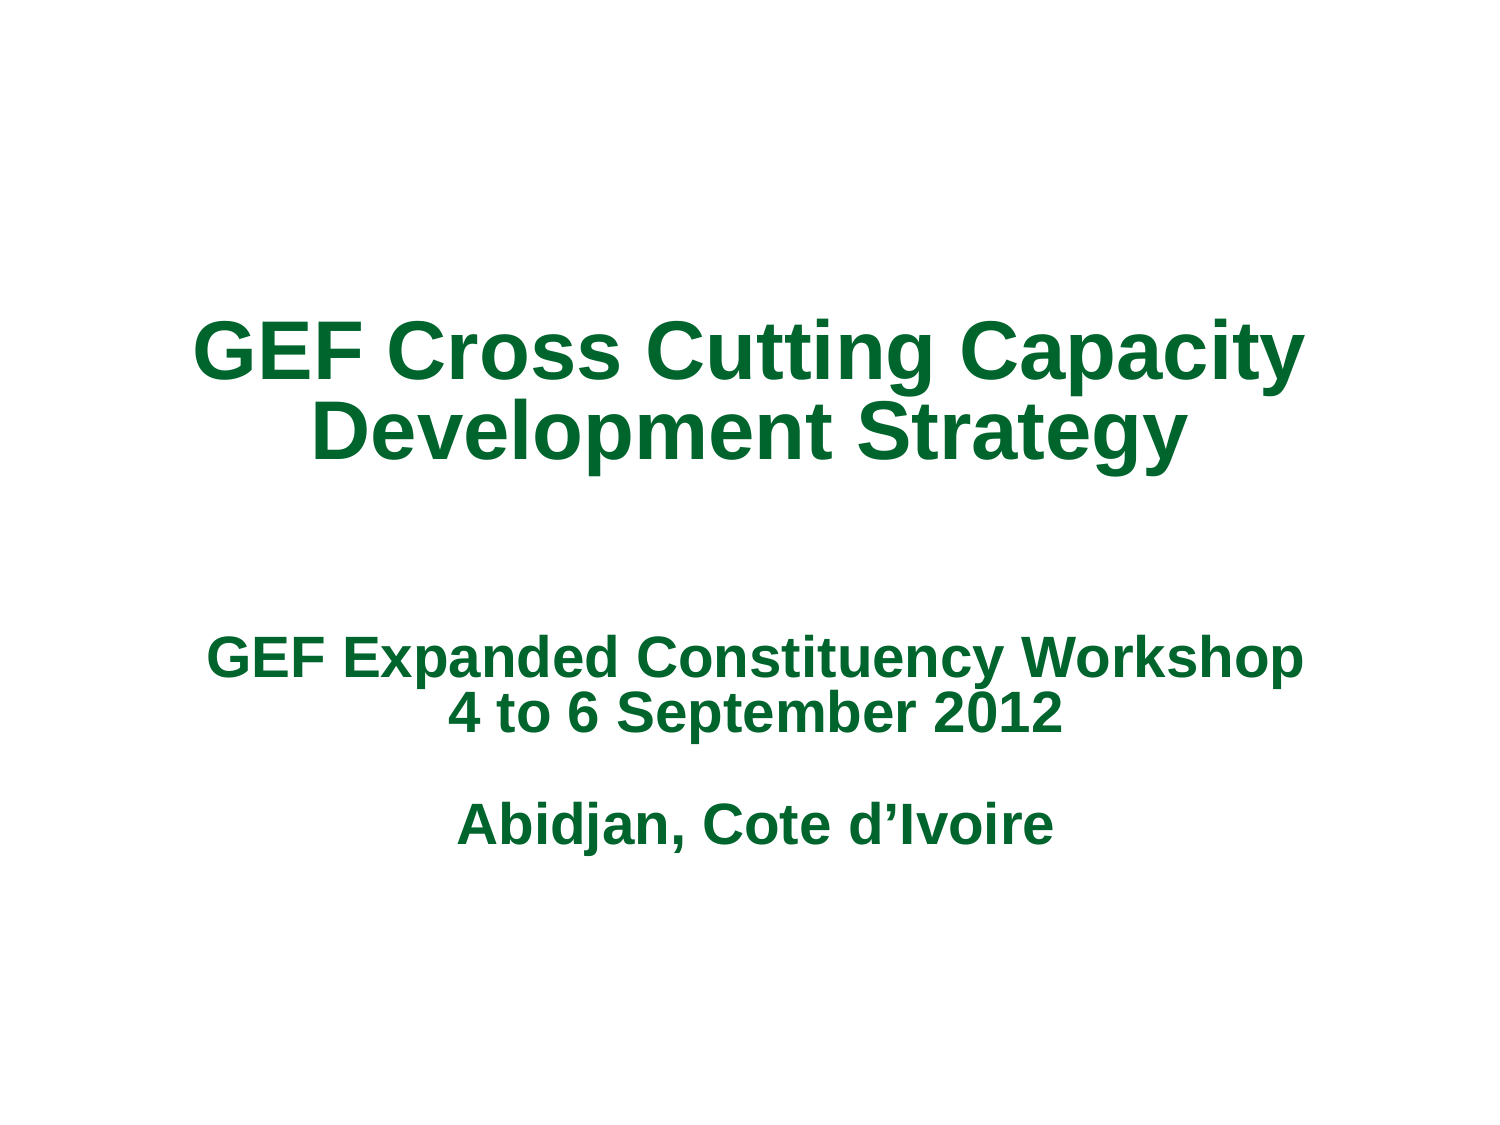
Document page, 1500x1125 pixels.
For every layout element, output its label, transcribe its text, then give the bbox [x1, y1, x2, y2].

text_box GEF Expanded Constituency Workshop 4 to 6 September 2012 Abidjan, Cote d’Ivoire [162, 624, 1350, 925]
title GEF Cross Cutting Capacity Development Strategy [112, 275, 1388, 517]
